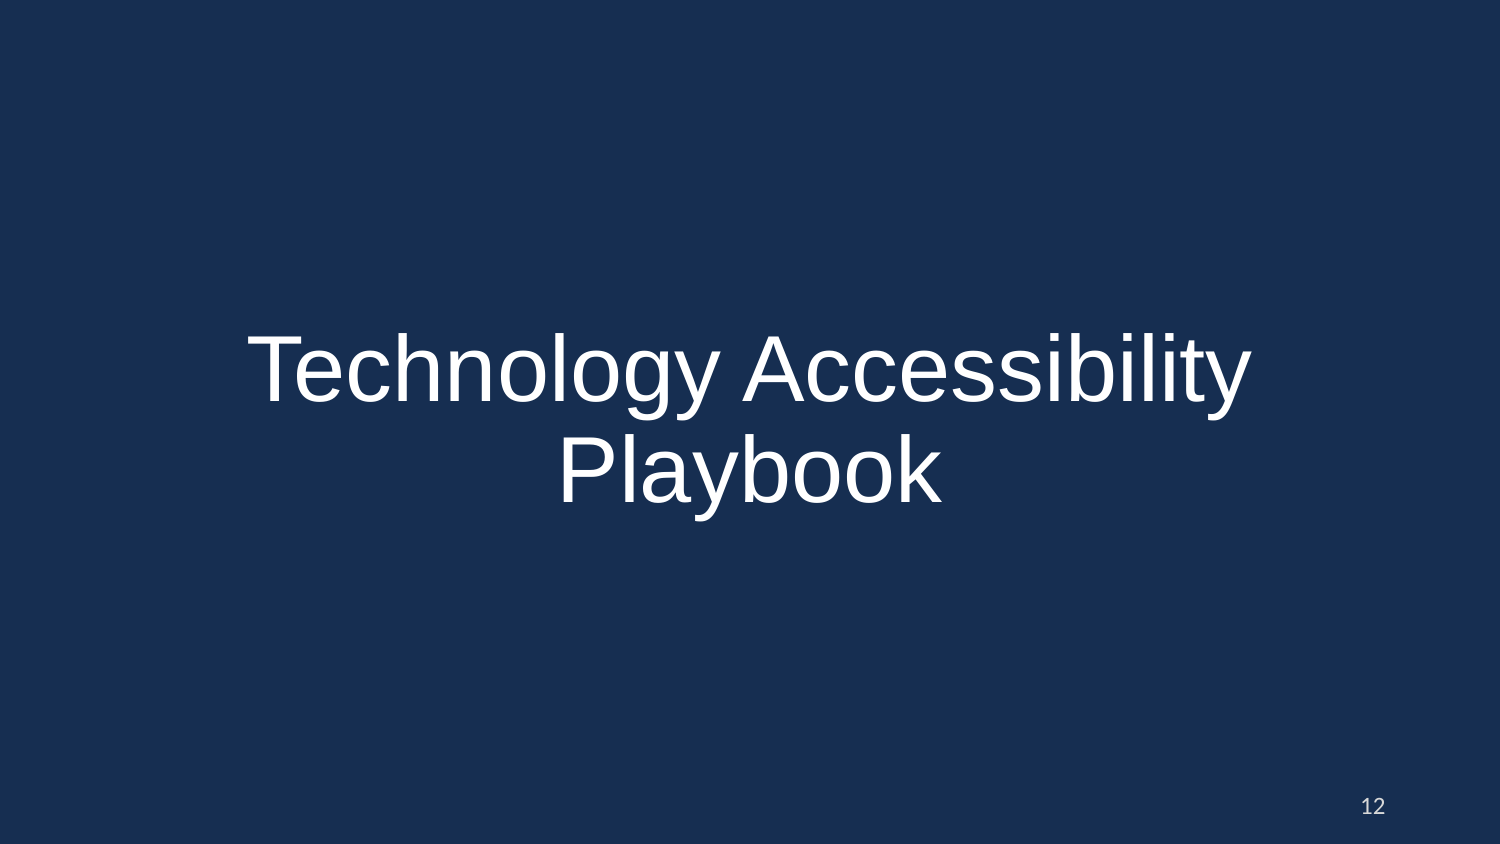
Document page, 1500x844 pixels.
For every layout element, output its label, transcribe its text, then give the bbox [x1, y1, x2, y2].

slide_number 12 [1059, 782, 1397, 827]
title Technology Accessibility Playbook [102, 196, 1398, 647]
